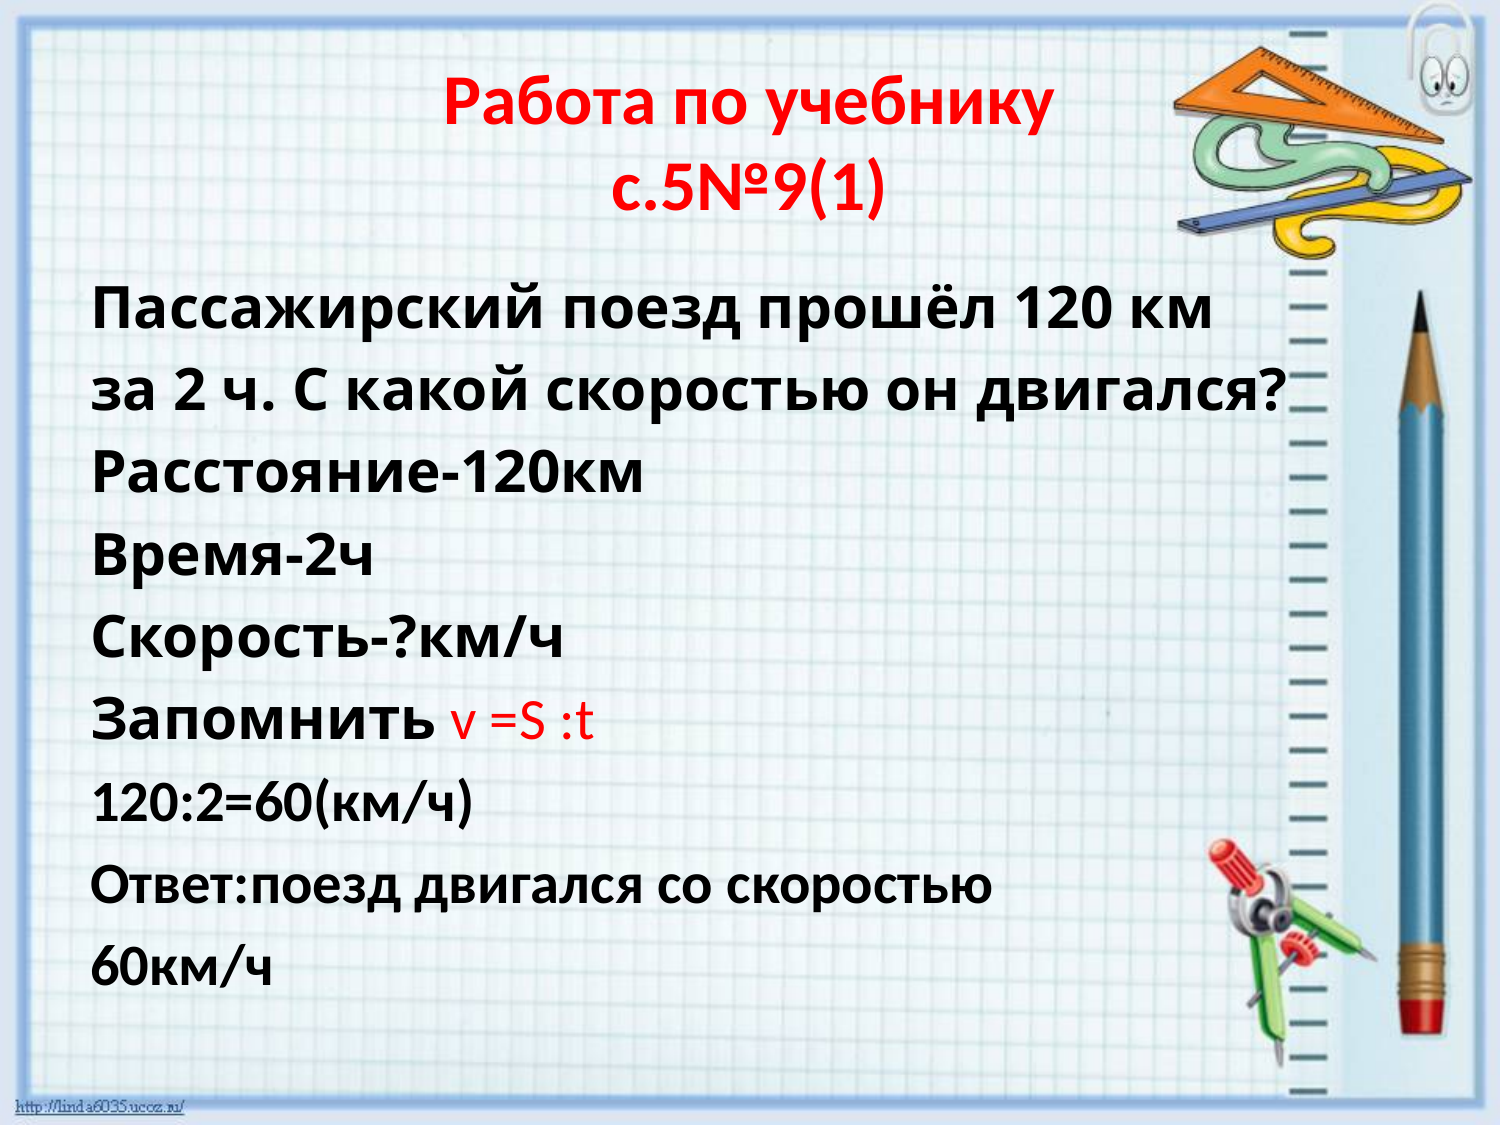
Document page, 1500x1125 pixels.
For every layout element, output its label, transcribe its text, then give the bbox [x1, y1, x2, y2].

title Работа по учебнику с.5№9(1) [75, 45, 1425, 233]
picture [0, 0, 1500, 1125]
list Пассажирский поезд прошёл 120 км за 2 ч. С какой скоростью он двигался? Расстояние-120км Время-2ч Скорость-?км/ч Запомнить v =S :t 120:2=60(км/ч) Ответ:поезд двигался со скоростью 60км/ч [75, 262, 1425, 1005]
